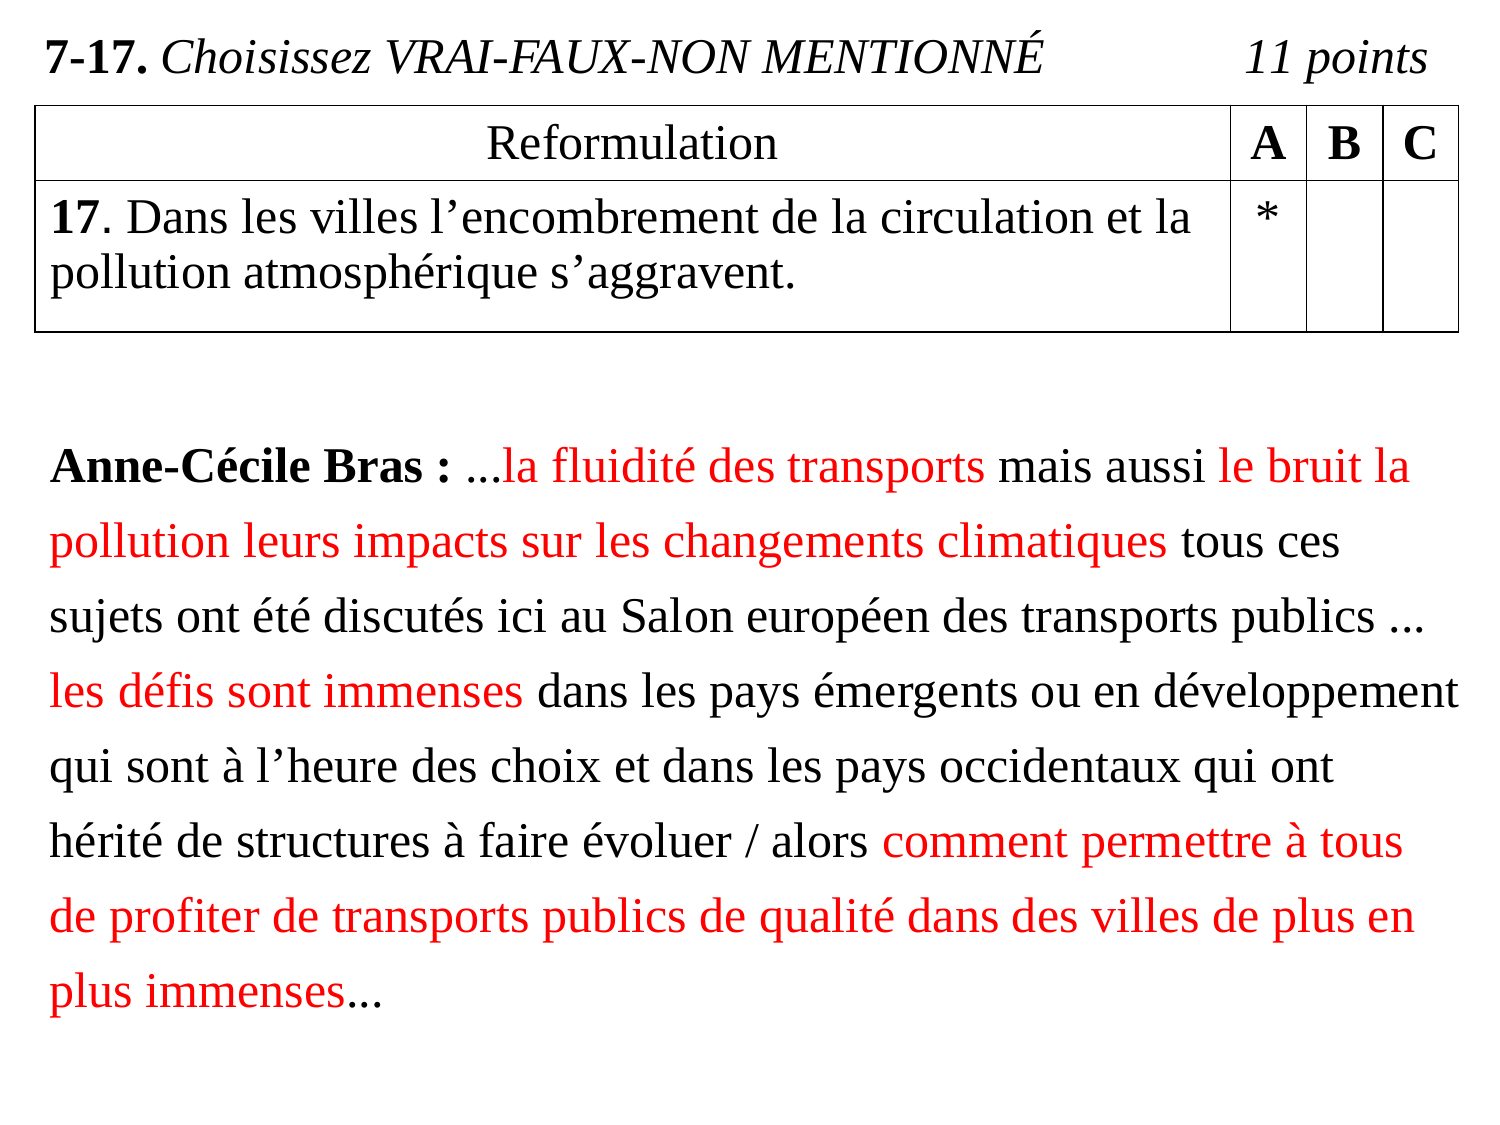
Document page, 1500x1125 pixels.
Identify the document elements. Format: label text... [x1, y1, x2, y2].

table_cell [1307, 181, 1382, 331]
table_cell [1384, 181, 1458, 331]
table_header A [1231, 106, 1306, 180]
table_cell * [1231, 181, 1306, 331]
text_box 7-17. Choisissez VRAI-FAUX-NON MENTIONNÉ 11 points [29, 16, 1471, 92]
table_cell 17. Dans les villes l’encombrement de la circulation et la pollution atmosphérique s’aggravent. [36, 181, 1230, 331]
text_box Аnne-Cécile Bras : ...la fluidité des transports mais aussi le bruit la pollution leurs impacts sur les changements climatiques tous ces sujets ont été discutés ici au Salon européen des transports publics ... les défis sont immenses dans les pays émergents ou en développement qui sont à l’heure des choix et dans les pays occidentaux qui ont hérité de structures à faire évoluer / alors comment permettre à tous de profiter de transports publics de qualité dans des villes de plus en plus immenses... [35, 410, 1477, 1025]
table_header B [1307, 106, 1382, 180]
table_header C [1384, 106, 1458, 180]
table_header Reformulation [36, 106, 1230, 180]
